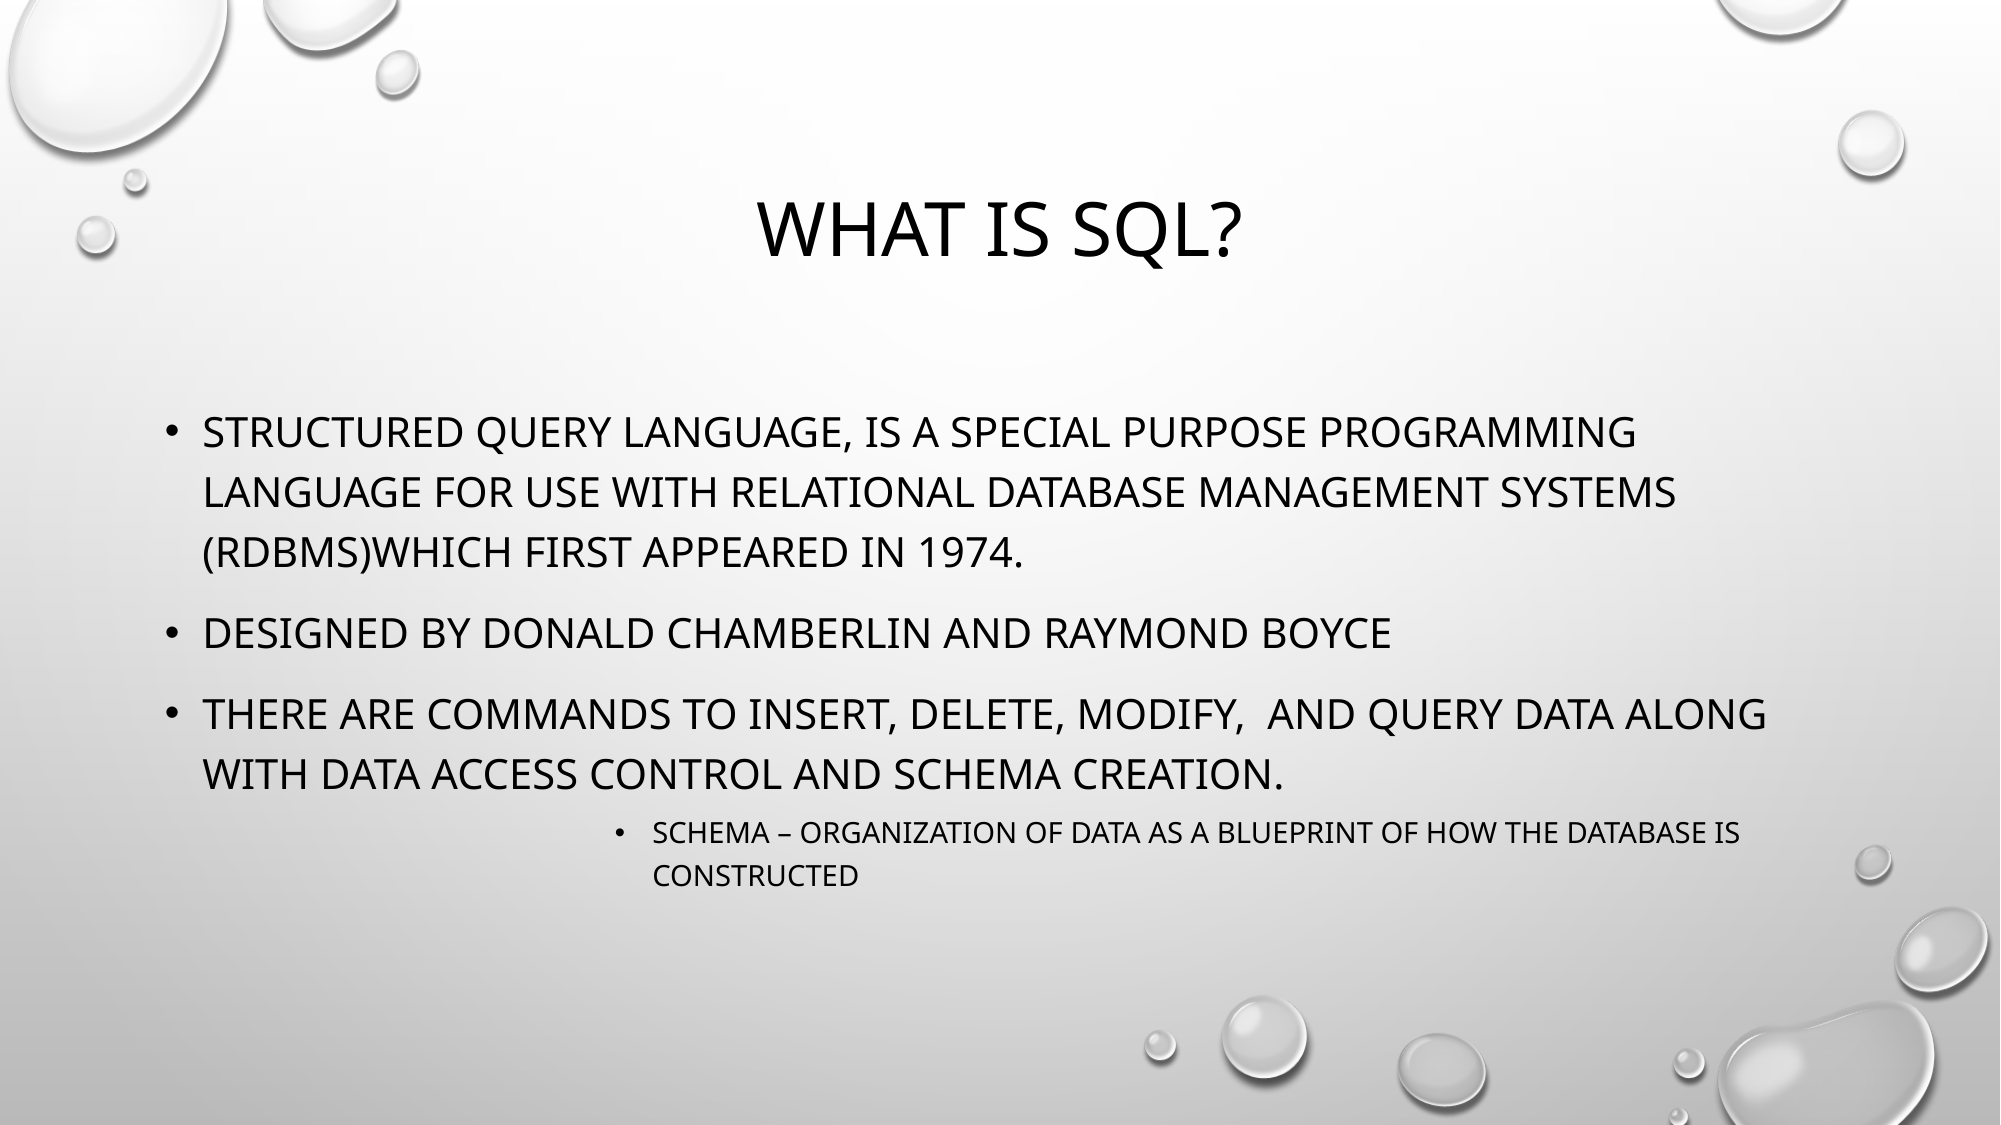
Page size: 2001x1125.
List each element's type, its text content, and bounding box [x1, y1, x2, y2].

picture [0, 0, 2000, 1125]
title WHAT IS SQL? [149, 101, 1851, 364]
list STRUCTURED QUERY LANGUAGE, is a special purpose programming language for use with relational database management systems (rdbms)which first appeared in 1974. Designed by Donald Chamberlin and Raymond Boyce There are commands to insert, delete, modify, and query data along with data access control and schema creation. Schema – organization of data as a blueprint of how the database is constructed [149, 388, 1850, 950]
